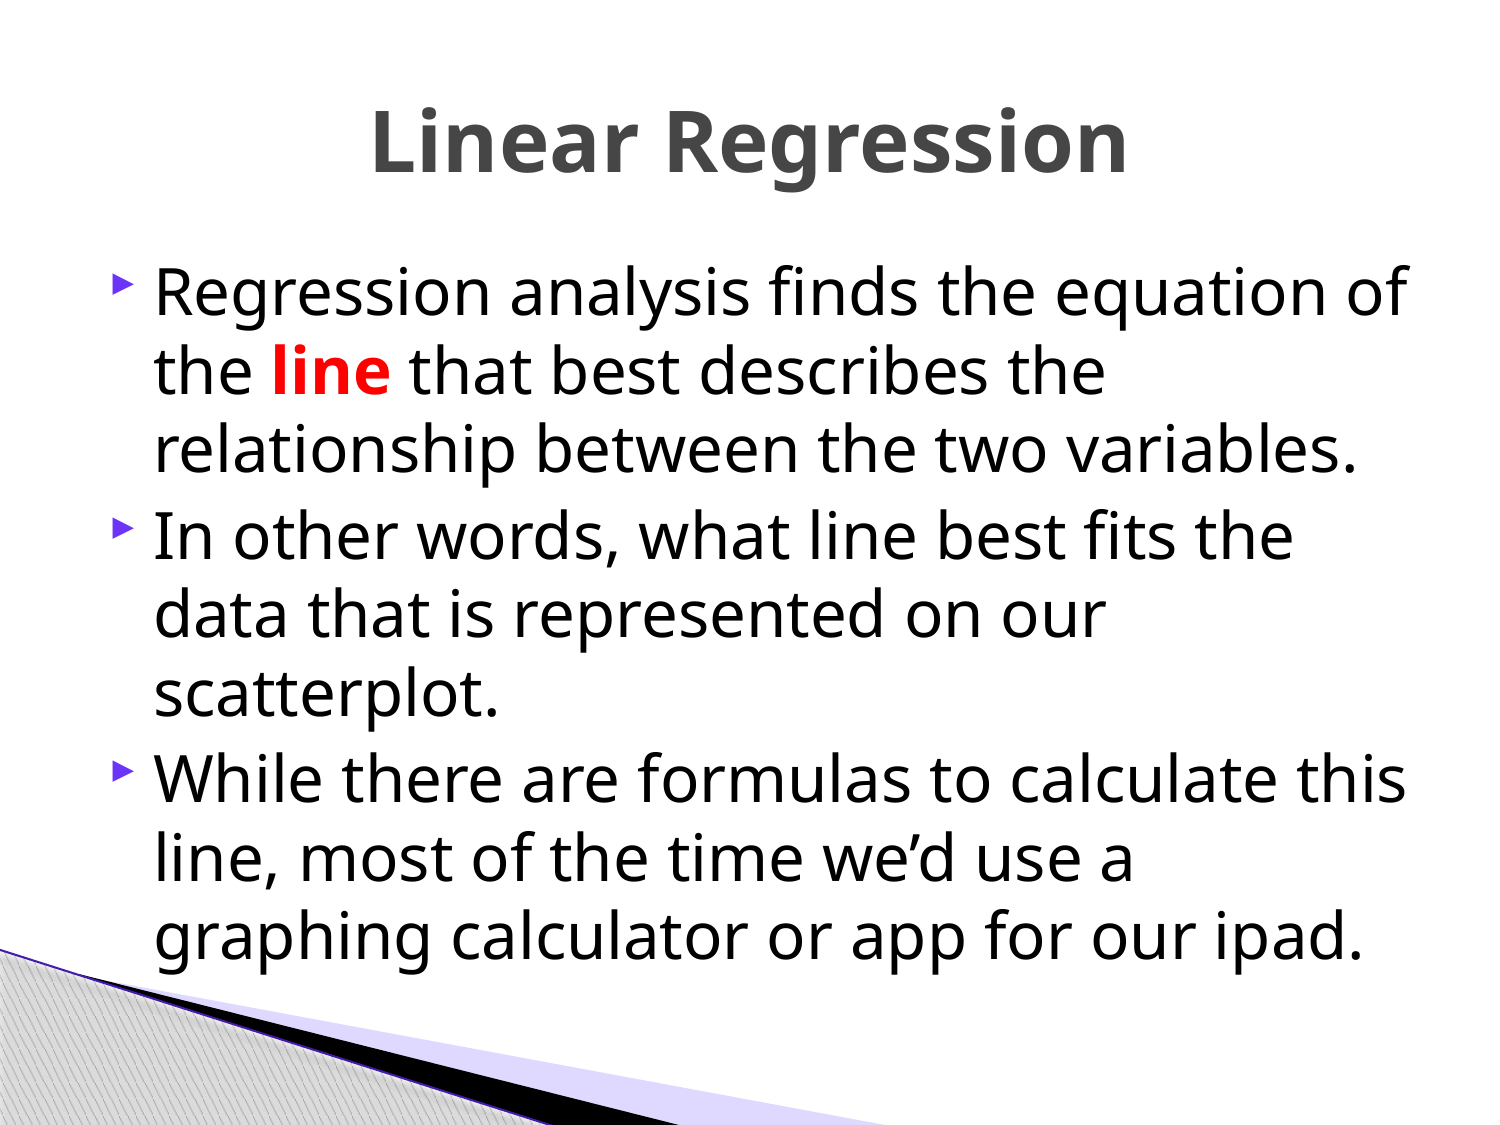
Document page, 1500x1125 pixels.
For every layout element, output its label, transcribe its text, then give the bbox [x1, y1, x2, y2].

title Linear Regression [75, 45, 1425, 233]
list Regression analysis finds the equation of the line that best describes the relationship between the two variables. In other words, what line best fits the data that is represented on our scatterplot. While there are formulas to calculate this line, most of the time we’d use a graphing calculator or app for our ipad. [75, 243, 1425, 986]
